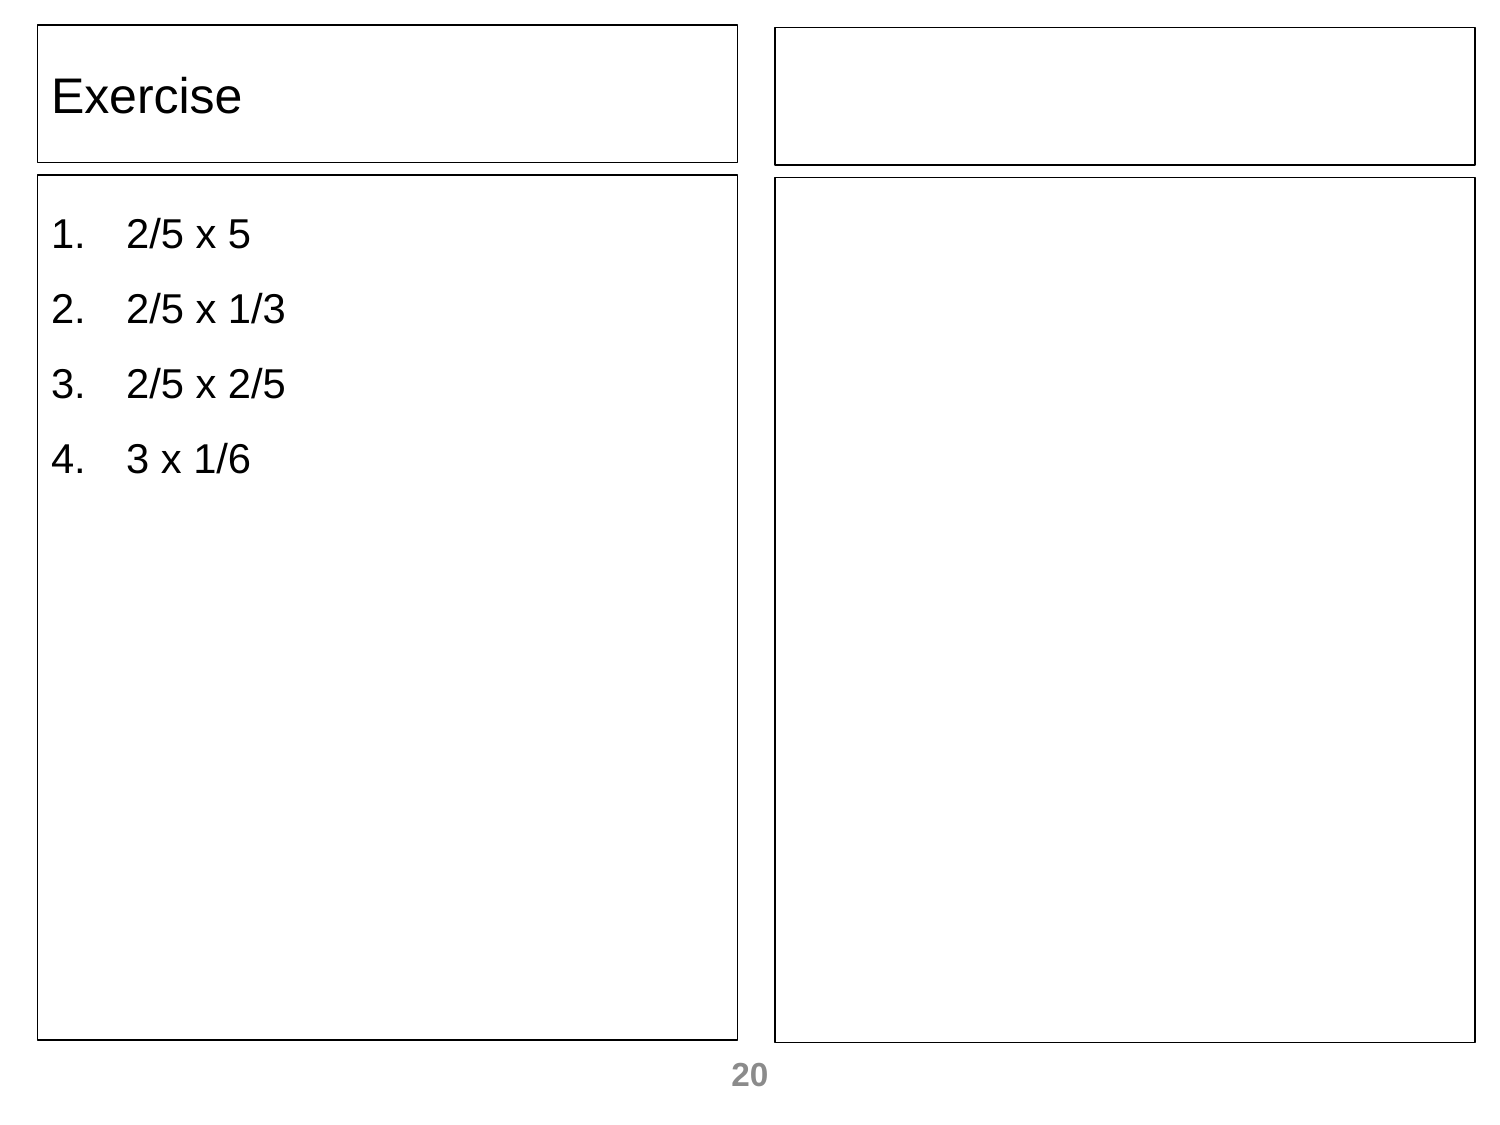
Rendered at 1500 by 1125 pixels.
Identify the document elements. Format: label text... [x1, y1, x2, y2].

text_box 2/5 x 5 2/5 x 1/3 2/5 x 2/5 3 x 1/6 [37, 174, 738, 1041]
text_box Exercise [37, 24, 738, 163]
slide_number 20 [512, 1042, 988, 1103]
text_box [774, 27, 1475, 165]
text_box [774, 177, 1475, 1043]
text_box [1475, 201, 1484, 791]
text_box [738, 199, 747, 788]
